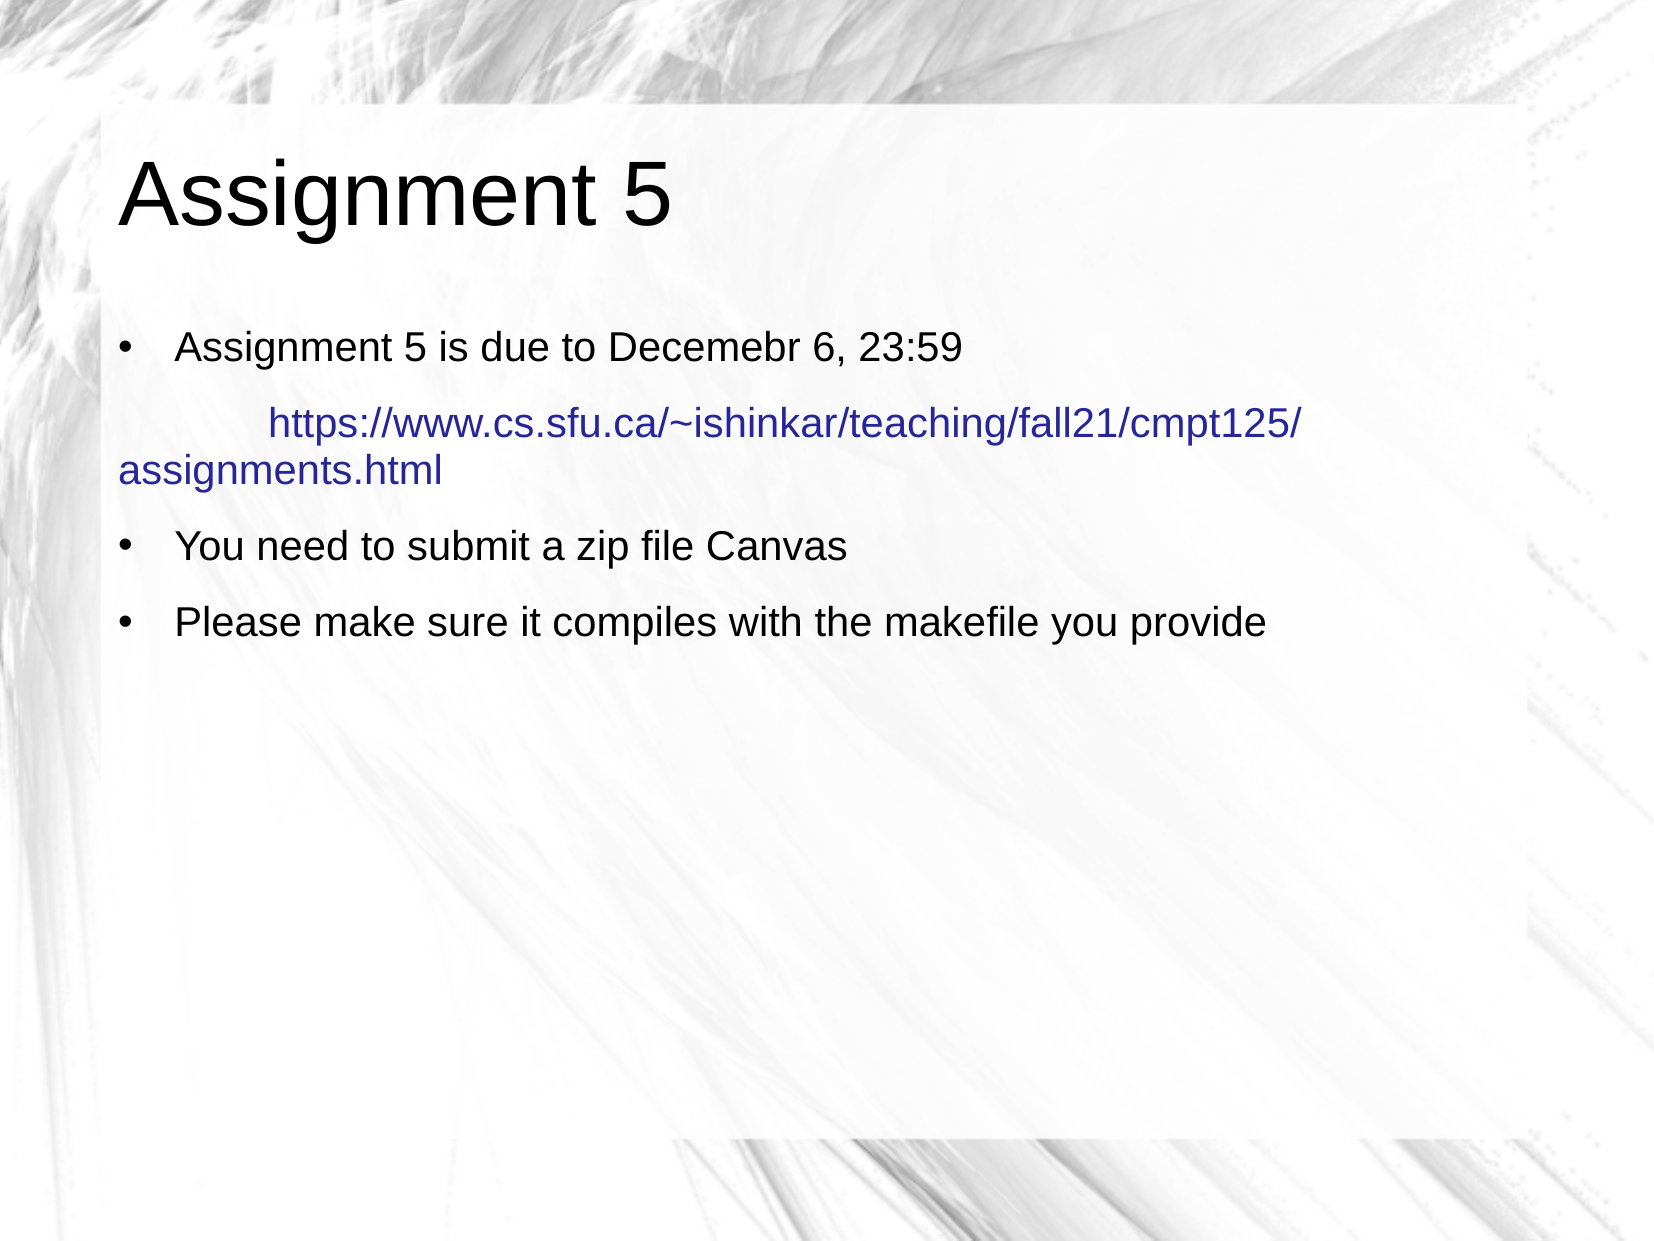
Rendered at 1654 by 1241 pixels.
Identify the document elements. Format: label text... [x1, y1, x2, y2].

title Assignment 5 [118, 112, 1504, 278]
list Assignment 5 is due to Decemebr 6, 23:59 https://www.cs.sfu.ca/~ishinkar/teaching/fall21/cmpt125/assignments.html You need to submit a zip file Canvas Please make sure it compiles with the makefile you provide [118, 319, 1571, 1102]
picture [0, 0, 1654, 1241]
